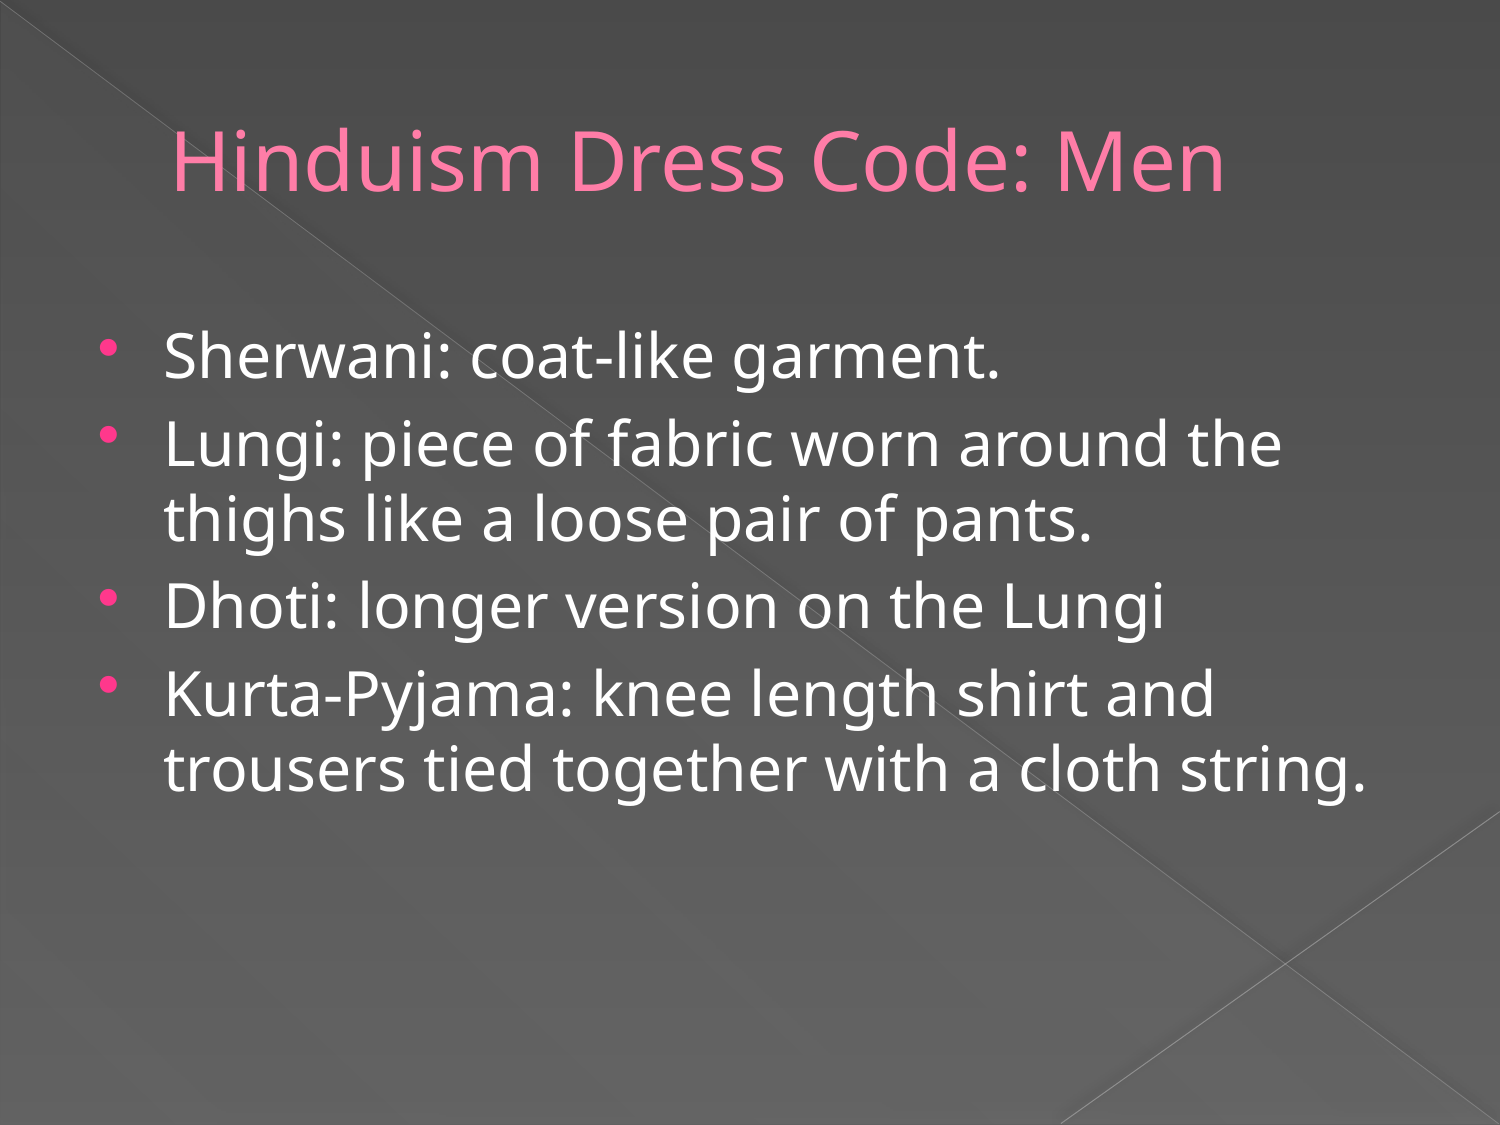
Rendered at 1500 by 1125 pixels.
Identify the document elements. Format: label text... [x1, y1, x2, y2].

title Hinduism Dress Code: Men [75, 43, 1425, 274]
list Sherwani: coat-like garment. Lungi: piece of fabric worn around the thighs like a loose pair of pants. Dhoti: longer version on the Lungi Kurta-Pyjama: knee length shirt and trousers tied together with a cloth string. [75, 308, 1425, 1059]
